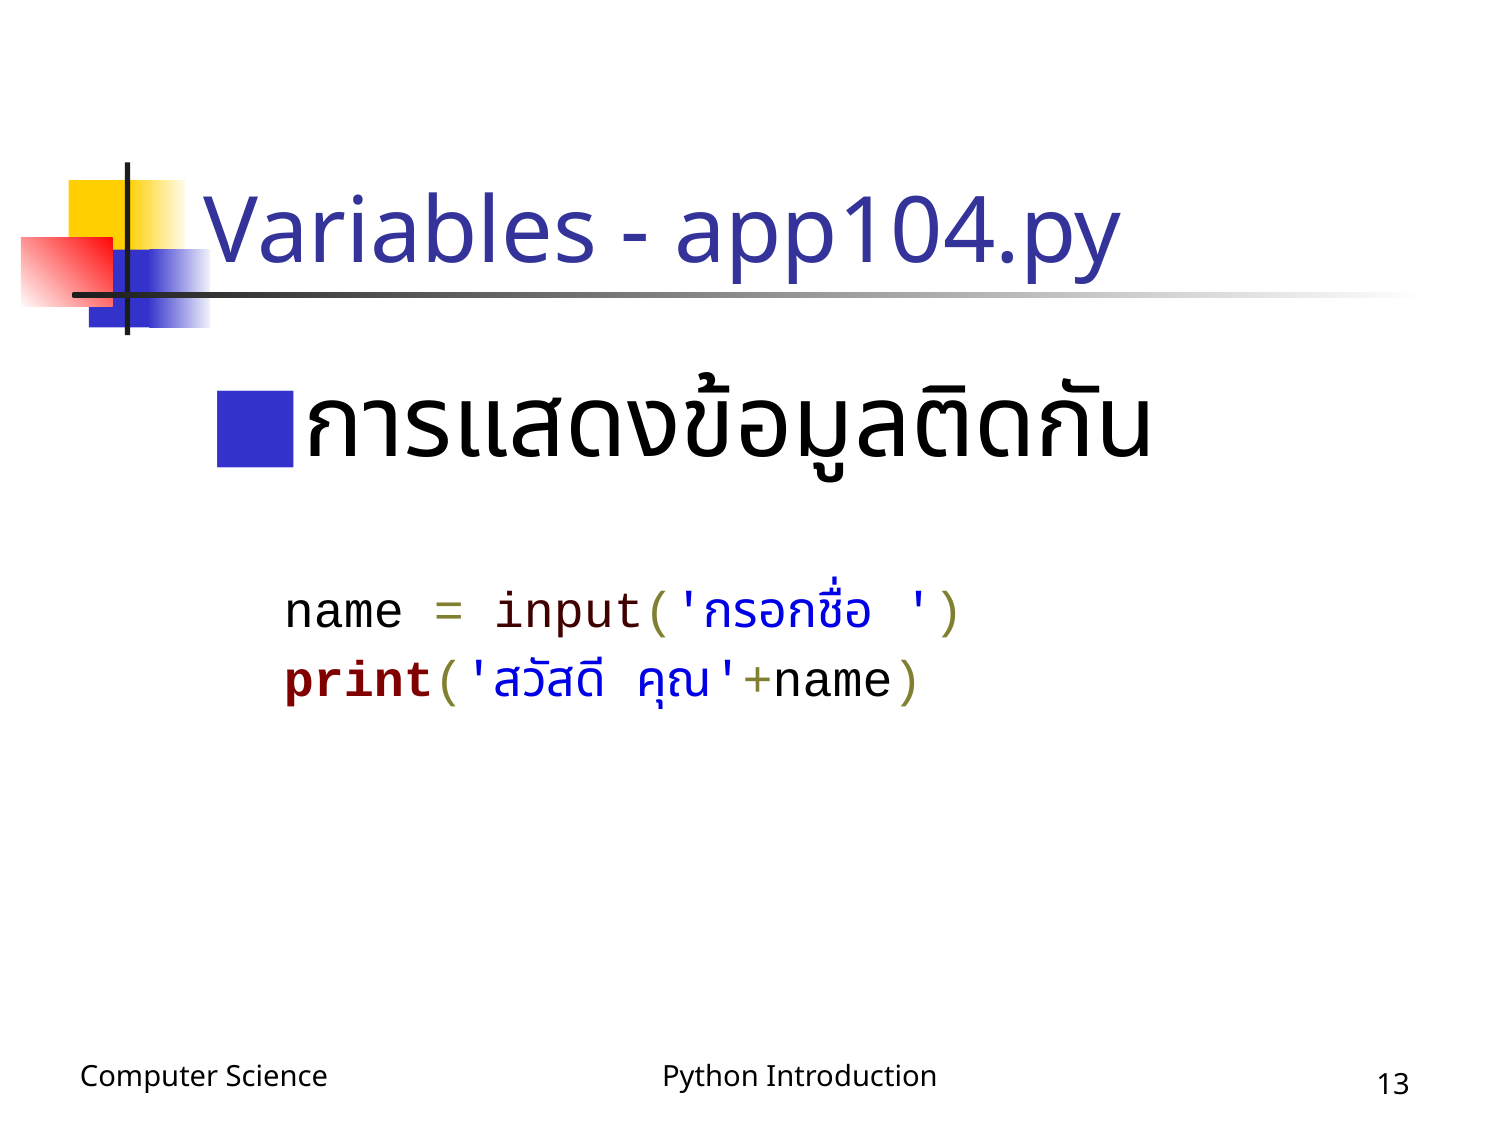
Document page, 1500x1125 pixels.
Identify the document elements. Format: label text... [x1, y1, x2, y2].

list การแสดงข้อมูลติดกัน name = input('กรอกชื่อ ') print('สวัสดี คุณ'+name) [193, 331, 1469, 998]
slide_number ‹#› [1112, 1037, 1425, 1113]
title Variables - app104.py [188, 101, 1468, 289]
